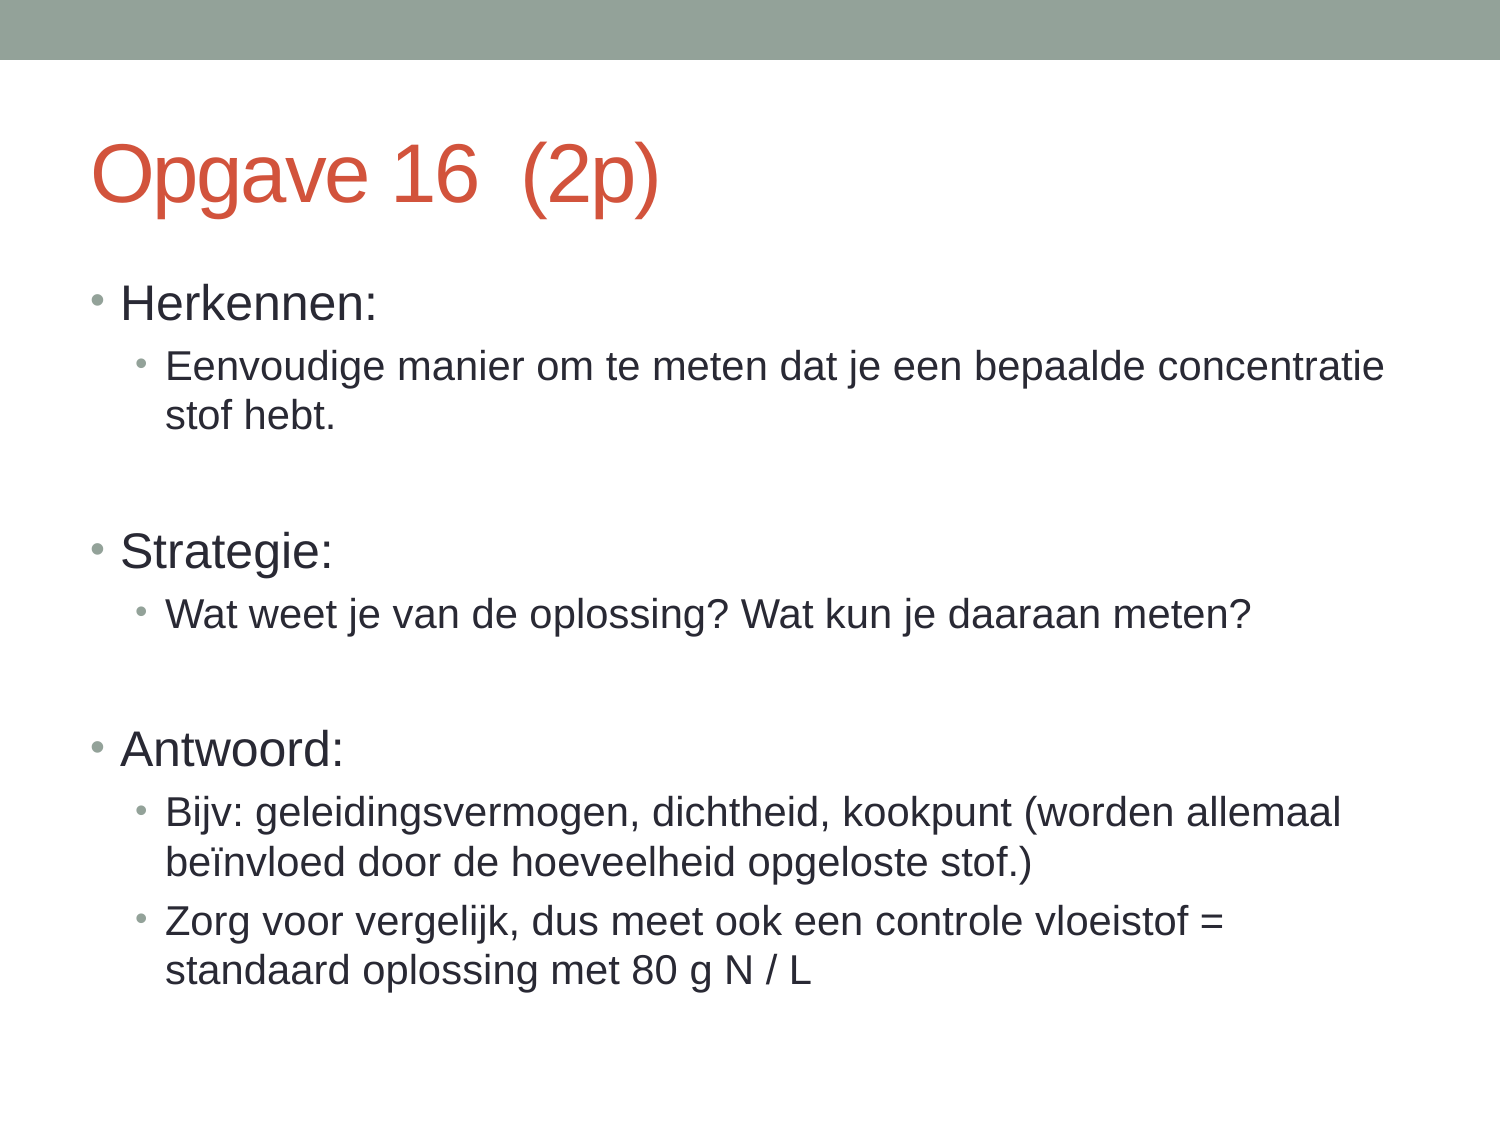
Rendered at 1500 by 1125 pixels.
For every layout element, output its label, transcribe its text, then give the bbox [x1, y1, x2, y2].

list Herkennen: Eenvoudige manier om te meten dat je een bepaalde concentratie stof hebt. Strategie: Wat weet je van de oplossing? Wat kun je daaraan meten? Antwoord: Bijv: geleidingsvermogen, dichtheid, kookpunt (worden allemaal beïnvloed door de hoeveelheid opgeloste stof.) Zorg voor vergelijk, dus meet ook een controle vloeistof = standaard oplossing met 80 g N / L [75, 262, 1425, 1063]
title Opgave 16 (2p) [75, 87, 1425, 250]
